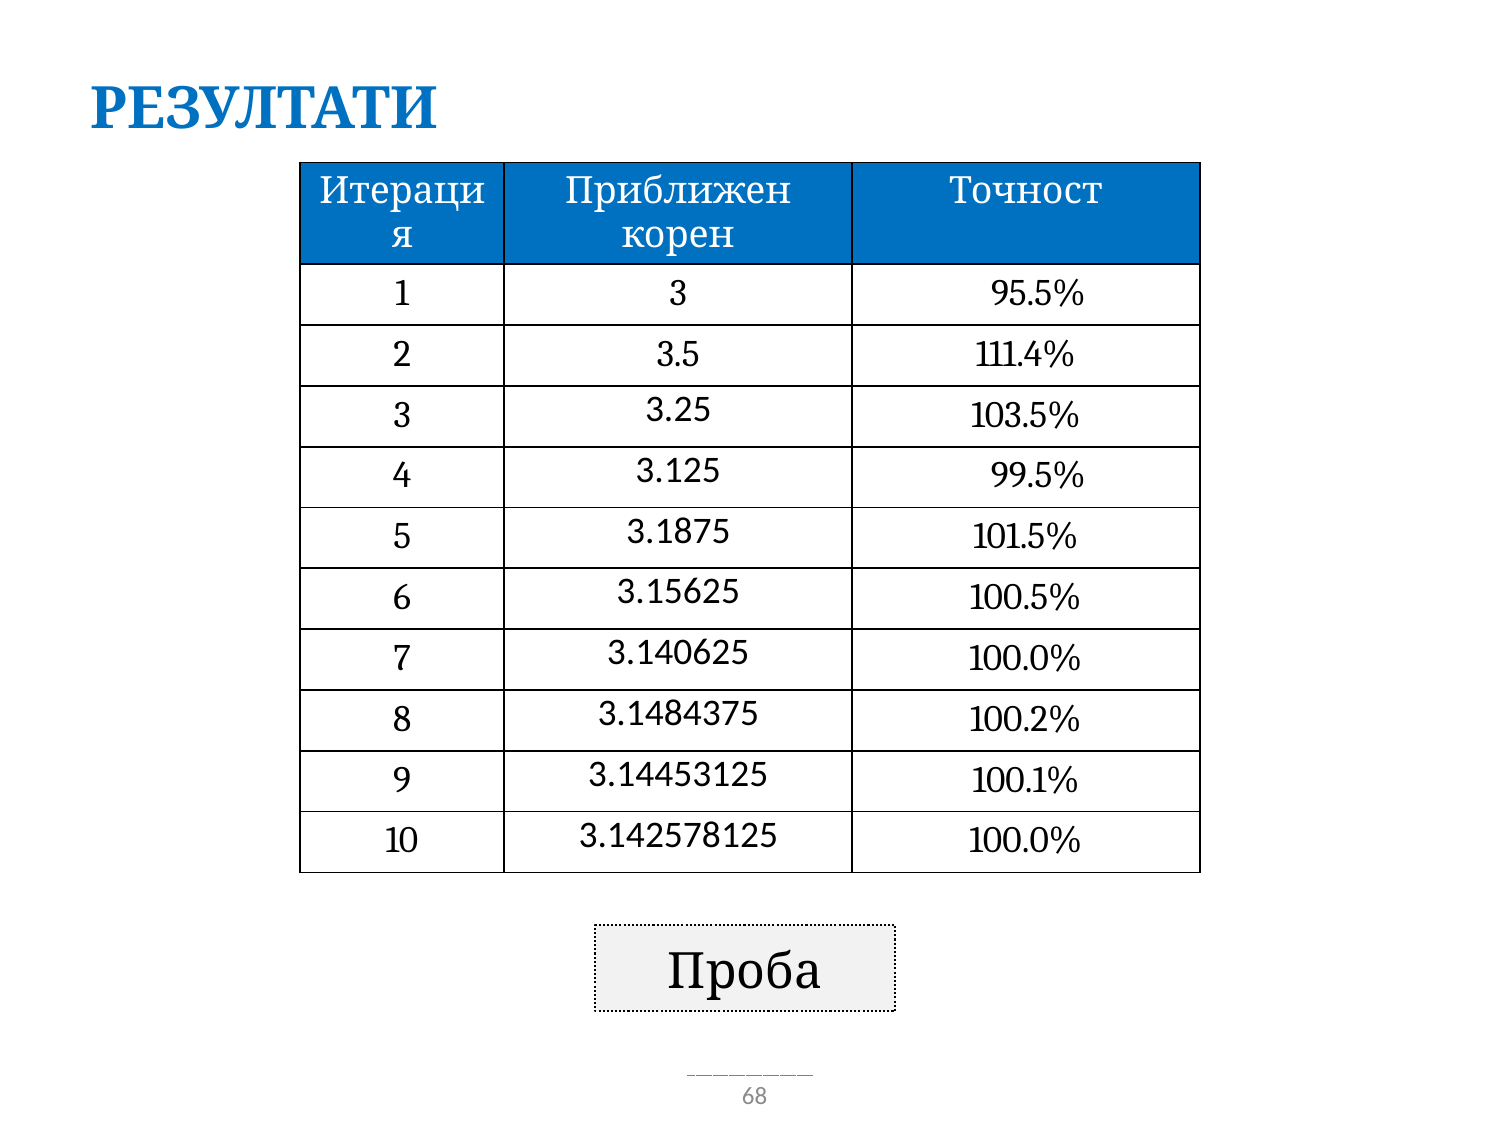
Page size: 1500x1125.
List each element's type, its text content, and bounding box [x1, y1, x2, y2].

table_cell 3.5 [505, 326, 851, 385]
table_cell 99.5% [853, 448, 1199, 507]
table_cell 95.5% [853, 265, 1199, 324]
table_cell 100.5% [853, 569, 1199, 628]
table_header Точност [853, 163, 1199, 263]
table_cell 2 [301, 326, 503, 385]
table_cell 100.0% [853, 812, 1199, 872]
text_box Проба [593, 923, 897, 1013]
table_cell 3.25 [505, 387, 851, 446]
table_cell 1 [301, 265, 503, 324]
table_cell 3.14453125 [505, 752, 851, 811]
table_cell 3 [505, 265, 851, 324]
table_cell 101.5% [853, 508, 1199, 567]
table_cell 3.1875 [505, 508, 851, 567]
table_cell 3.1484375 [505, 691, 851, 750]
table_cell 3.140625 [505, 630, 851, 689]
table_cell 10 [301, 812, 503, 872]
table_cell 3 [301, 387, 503, 446]
table_cell 100.1% [853, 752, 1199, 811]
list Резултати [75, 62, 1450, 1063]
table_cell 100.2% [853, 691, 1199, 750]
table_cell 3.142578125 [505, 812, 851, 872]
table_header Итерация [301, 163, 503, 263]
table_header Приближен корен [505, 163, 851, 263]
table_cell 3.125 [505, 448, 851, 507]
table_cell 6 [301, 569, 503, 628]
slide_number 68 [579, 1065, 930, 1125]
table_cell 5 [301, 508, 503, 567]
table_cell 4 [301, 448, 503, 507]
table_cell 7 [301, 630, 503, 689]
table_cell 111.4% [853, 326, 1199, 385]
table_cell 9 [301, 752, 503, 811]
table_cell 103.5% [853, 387, 1199, 446]
table_cell 3.15625 [505, 569, 851, 628]
table_cell 8 [301, 691, 503, 750]
table_cell 100.0% [853, 630, 1199, 689]
